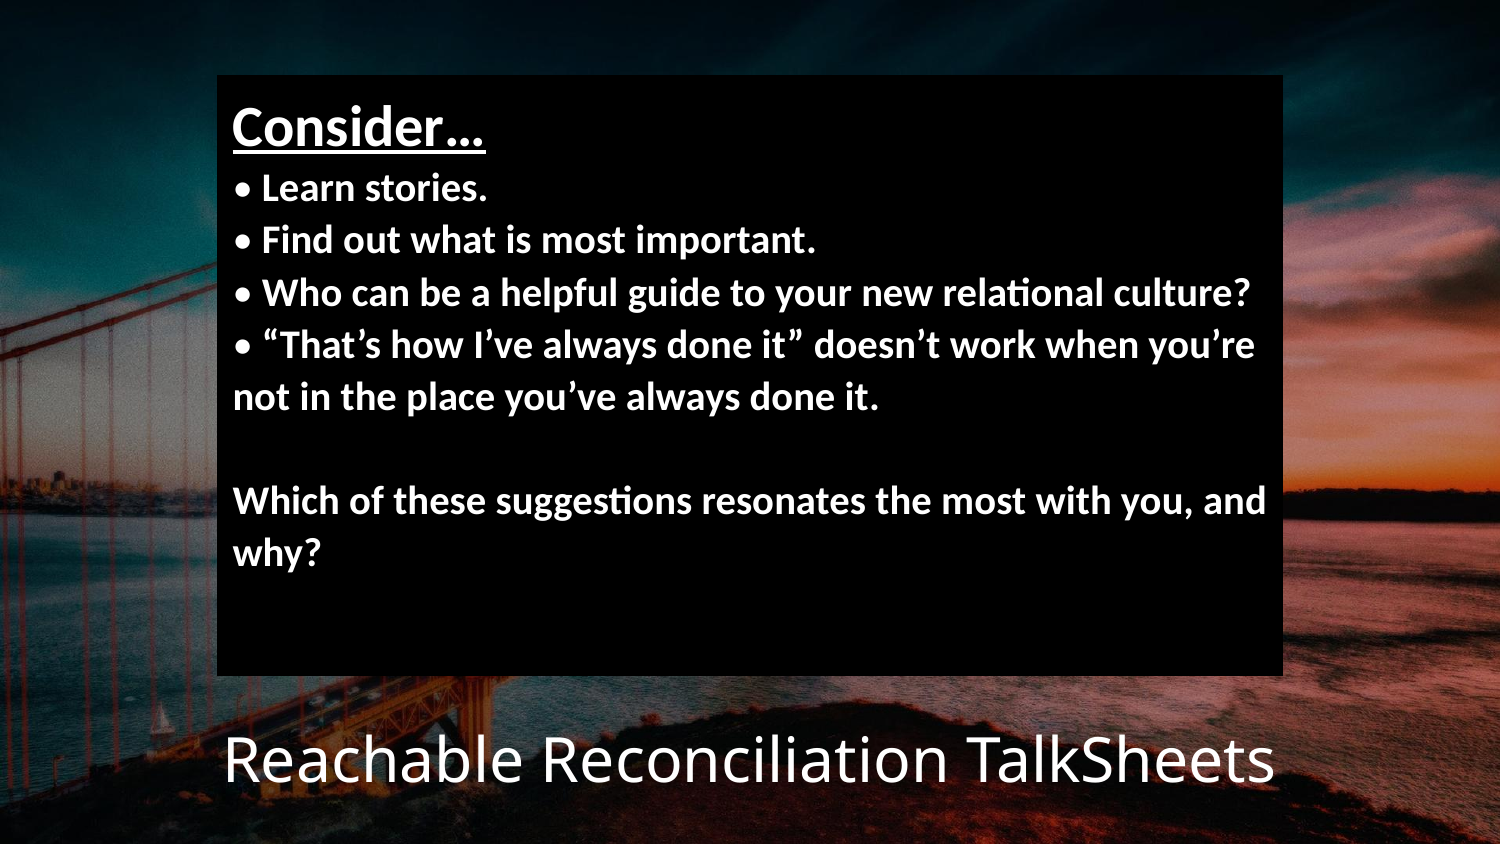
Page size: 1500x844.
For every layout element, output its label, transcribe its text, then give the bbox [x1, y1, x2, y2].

picture [0, 0, 1500, 844]
title Reachable Reconciliation TalkSheets [51, 725, 1449, 820]
